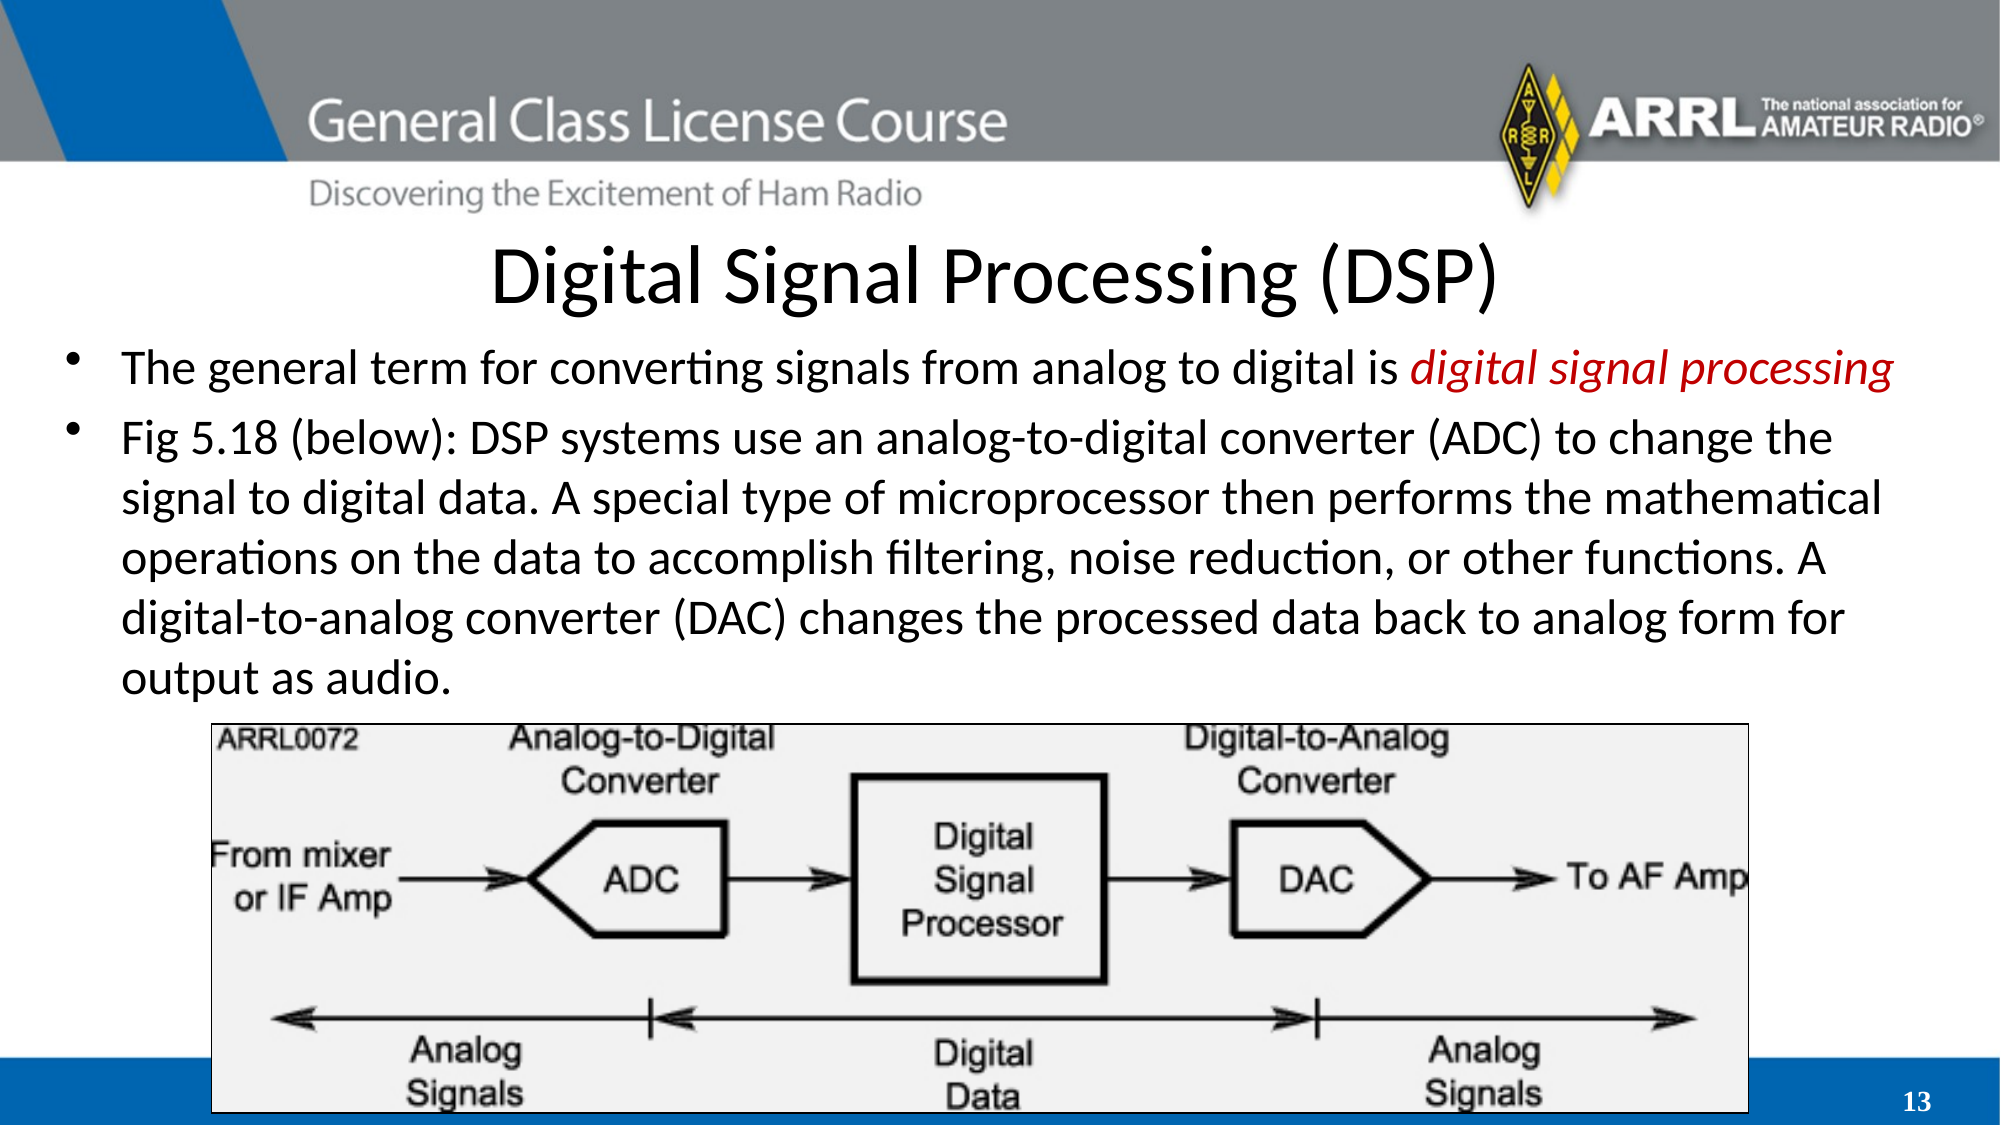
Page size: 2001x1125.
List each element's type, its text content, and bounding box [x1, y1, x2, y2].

picture [0, 0, 2001, 1125]
list The general term for converting signals from analog to digital is digital signal processing Fig 5.18 (below): DSP systems use an analog-to-digital converter (ADC) to change the signal to digital data. A special type of microprocessor then performs the mathematical operations on the data to accomplish filtering, noise reduction, or other functions. A digital-to-analog converter (DAC) changes the processed data back to analog form for output as audio. [50, 326, 1938, 1014]
title Digital Signal Processing (DSP) [96, 212, 1897, 326]
